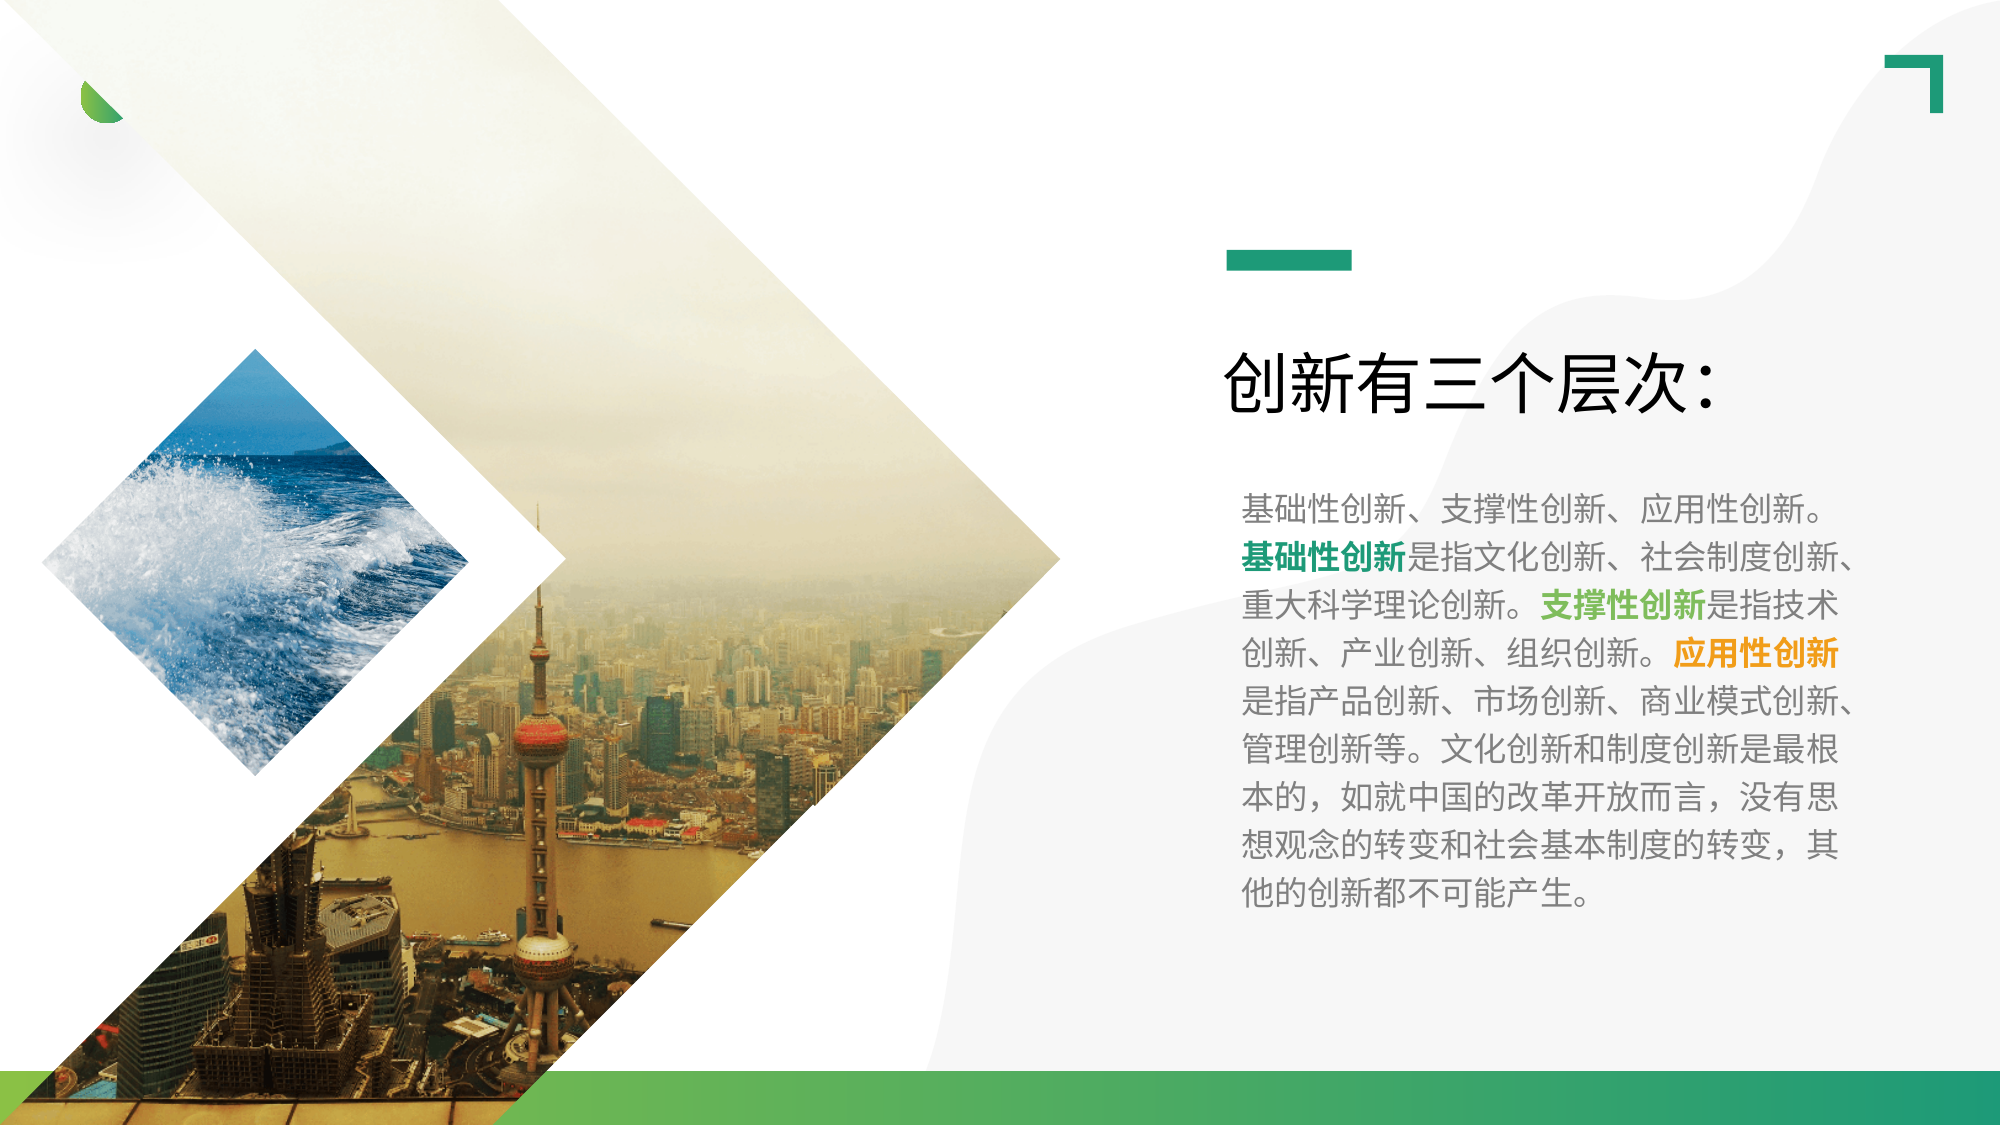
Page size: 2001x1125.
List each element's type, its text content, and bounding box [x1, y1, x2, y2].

text_box 基础性创新、支撑性创新、应用性创新。基础性创新是指文化创新、社会制度创新、重大科学理论创新。支撑性创新是指技术创新、产业创新、组织创新。应用性创新是指产品创新、市场创新、商业模式创新、管理创新等。文化创新和制度创新是最根本的，如就中国的改革开放而言，没有思想观念的转变和社会基本制度的转变，其他的创新都不可能产生。 [1226, 473, 1867, 920]
text_box [1884, 54, 1944, 114]
text_box 创新有三个层次： [1207, 334, 1885, 430]
text_box [0, 0, 1062, 1125]
text_box [40, 347, 471, 778]
text_box [1226, 249, 1353, 272]
